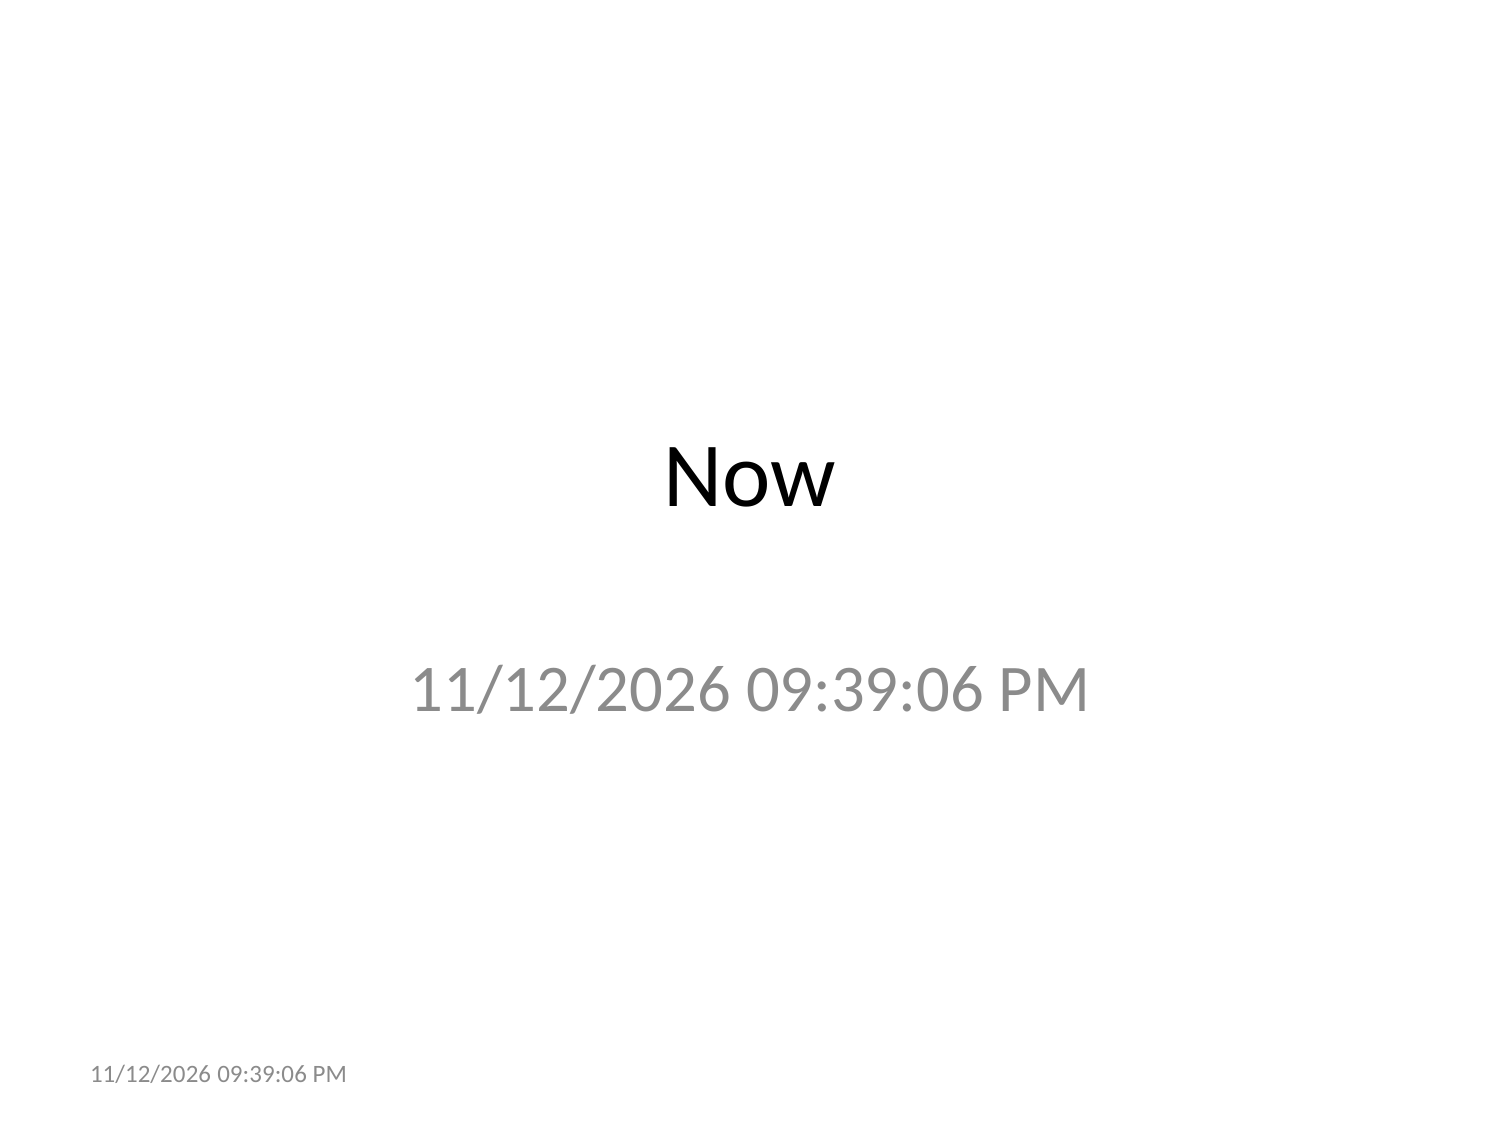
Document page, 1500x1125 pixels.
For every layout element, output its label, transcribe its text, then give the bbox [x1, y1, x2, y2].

title Now [112, 349, 1388, 591]
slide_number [75, 1042, 425, 1103]
subtitle 2011-12-19 10:20:04 AM [225, 637, 1275, 925]
